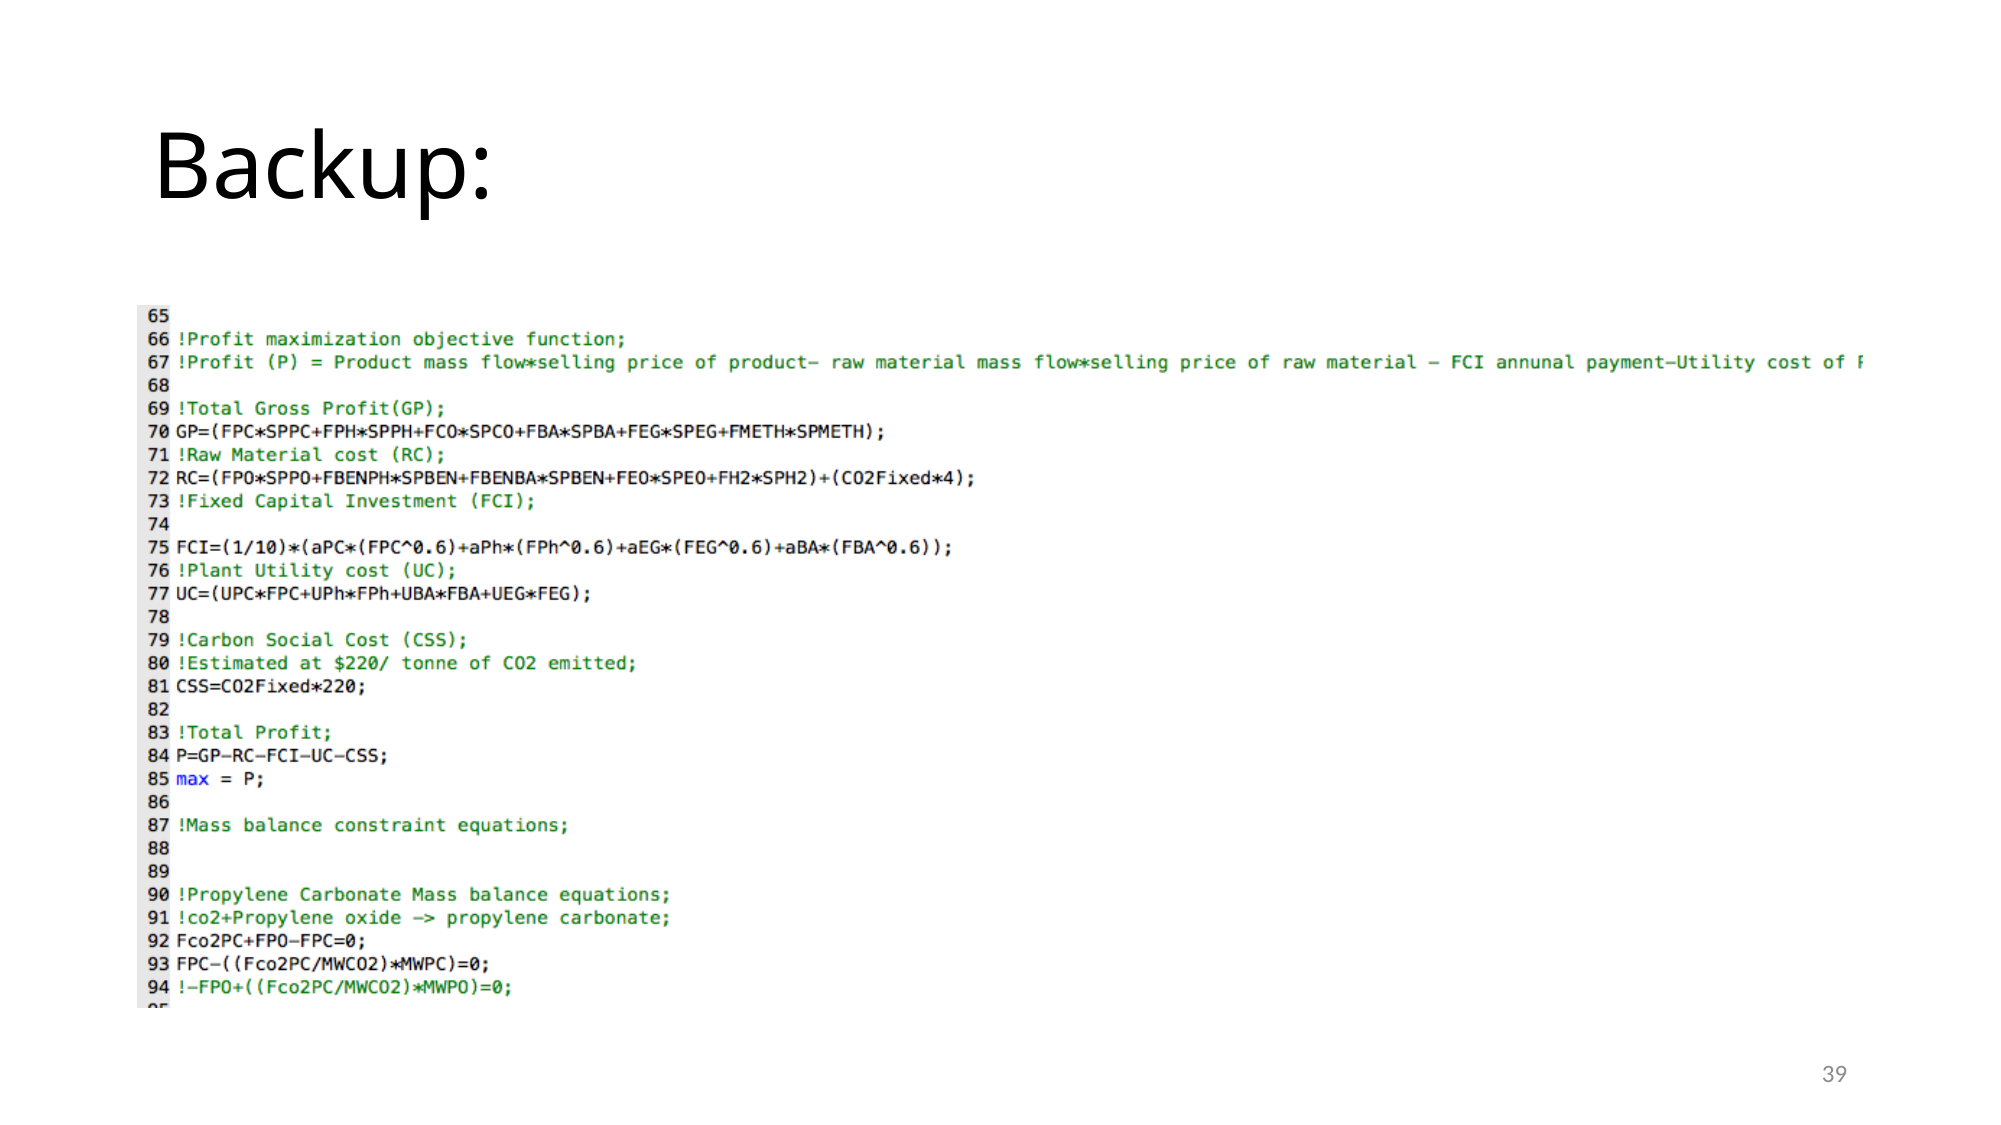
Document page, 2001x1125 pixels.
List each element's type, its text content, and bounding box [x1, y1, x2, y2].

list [137, 305, 1863, 1008]
slide_number 39 [1412, 1042, 1863, 1103]
title Backup: [137, 59, 1863, 278]
